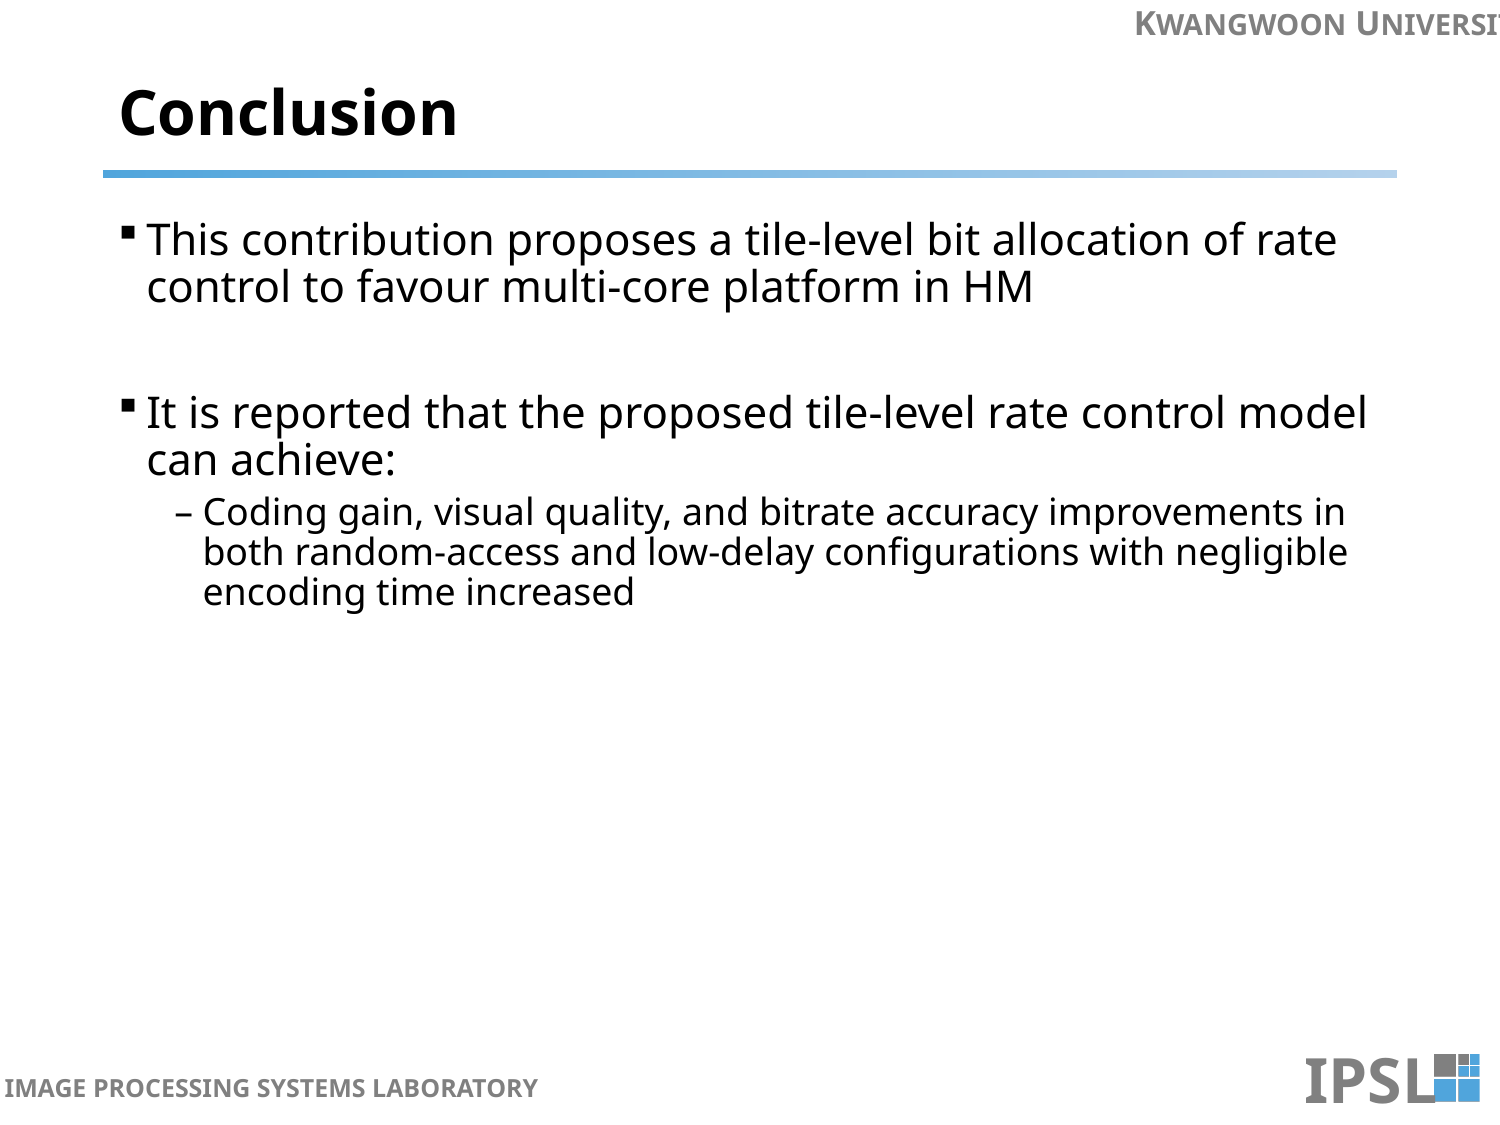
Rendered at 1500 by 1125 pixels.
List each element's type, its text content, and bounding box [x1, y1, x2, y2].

title Conclusion [103, 59, 1397, 171]
list This contribution proposes a tile-level bit allocation of rate control to favour multi-core platform in HM It is reported that the proposed tile-level rate control model can achieve: Coding gain, visual quality, and bitrate accuracy improvements in both random-access and low-delay configurations with negligible encoding time increased [103, 209, 1397, 1014]
picture [1430, 1050, 1480, 1108]
